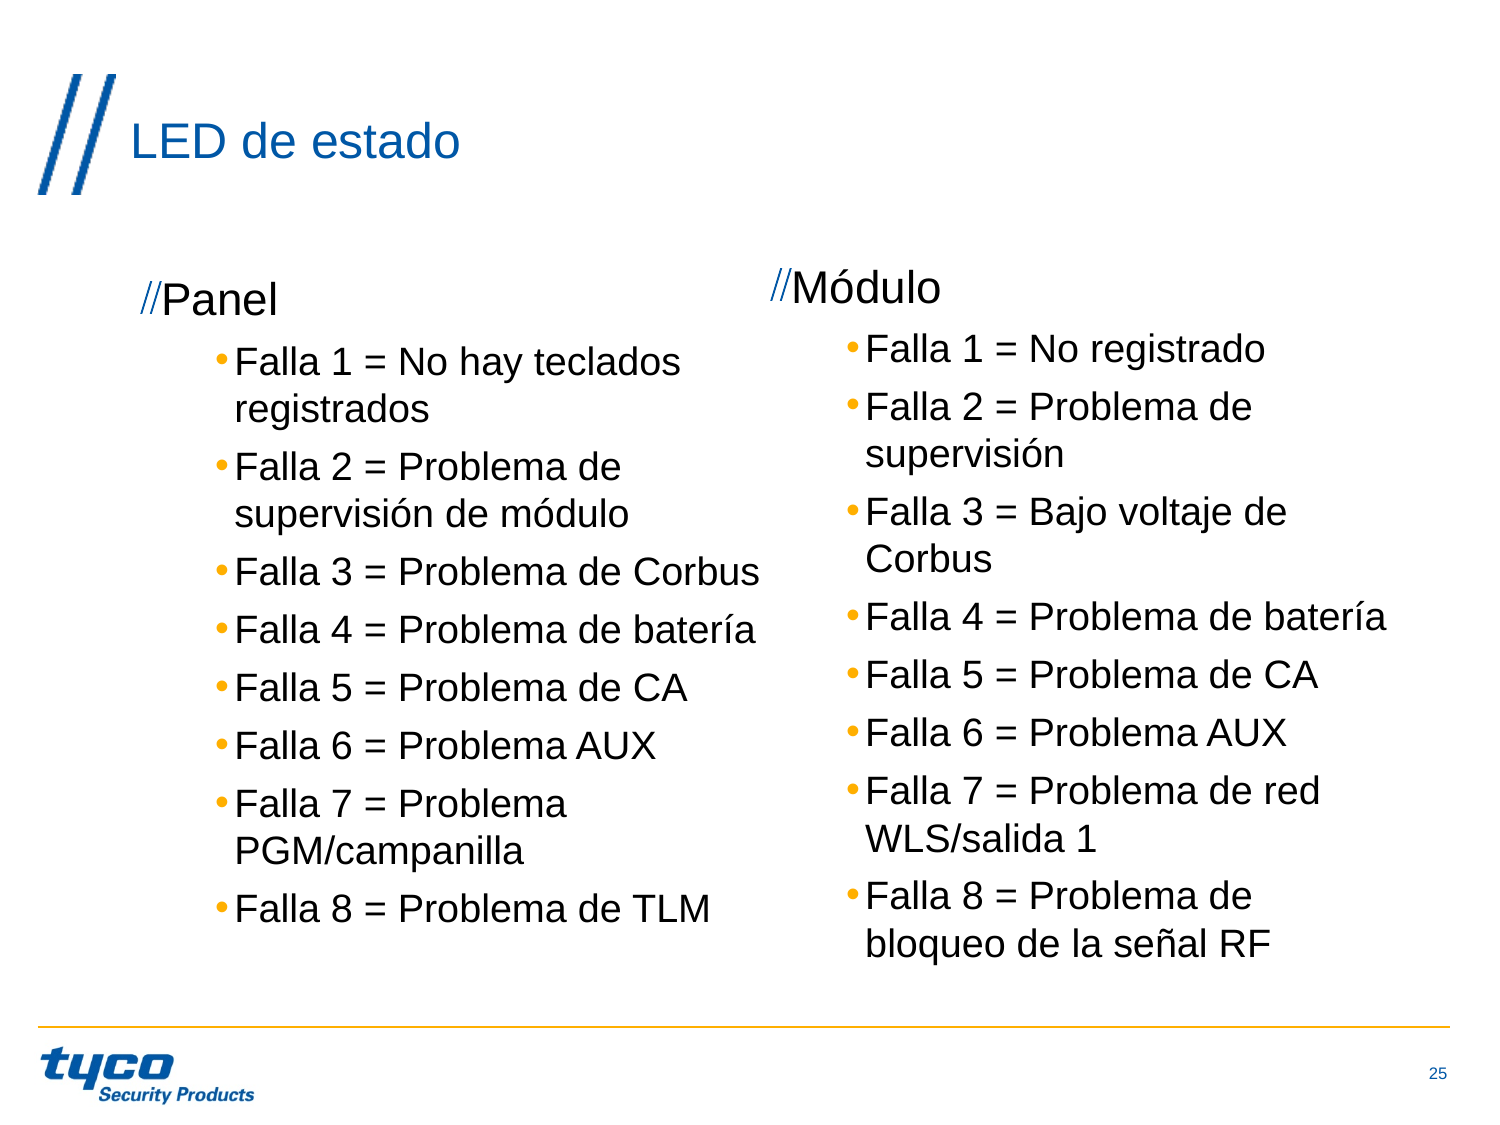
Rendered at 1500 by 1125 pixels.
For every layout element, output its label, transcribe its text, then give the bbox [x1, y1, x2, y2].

picture [770, 268, 804, 301]
picture [34, 1040, 260, 1107]
title LED de estado [115, 44, 1426, 233]
text_box [97, 1061, 228, 1091]
list Panel Falla 1 = No hay teclados registrados Falla 2 = Problema de supervisión de módulo Falla 3 = Problema de Corbus Falla 4 = Problema de batería Falla 5 = Problema de CA Falla 6 = Problema AUX Falla 7 = Problema PGM/campanilla Falla 8 = Problema de TLM [124, 262, 779, 976]
slide_number 25 [1387, 1042, 1463, 1103]
text_box Módulo Falla 1 = No registrado Falla 2 = Problema de supervisión Falla 3 = Bajo voltaje de Corbus Falla 4 = Problema de batería Falla 5 = Problema de CA Falla 6 = Problema AUX Falla 7 = Problema de red WLS/salida 1 Falla 8 = Problema de bloqueo de la señal RF [756, 249, 1410, 963]
picture [140, 281, 173, 314]
picture [37, 74, 115, 195]
